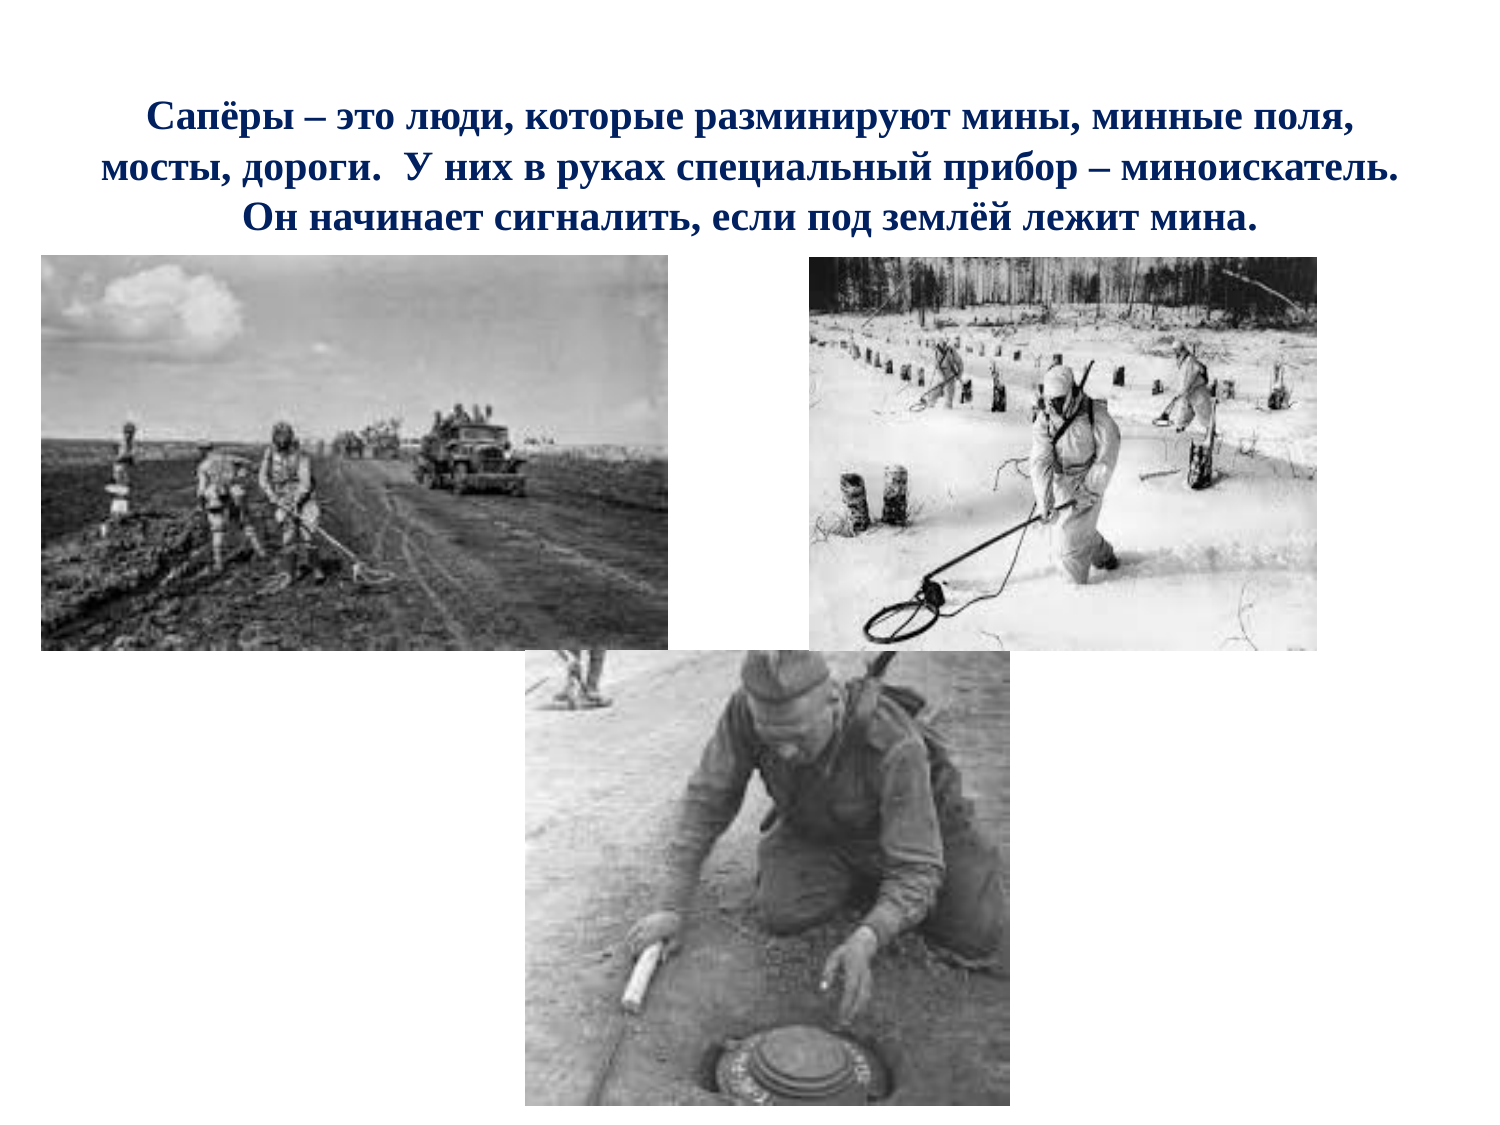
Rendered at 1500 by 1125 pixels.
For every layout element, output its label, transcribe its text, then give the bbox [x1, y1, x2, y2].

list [41, 255, 668, 652]
picture [525, 256, 1318, 1107]
title Сапёры – это люди, которые разминируют мины, минные поля, мосты, дороги. У них в руках специальный прибор – миноискатель. Он начинает сигналить, если под землёй лежит мина. [75, 69, 1425, 258]
